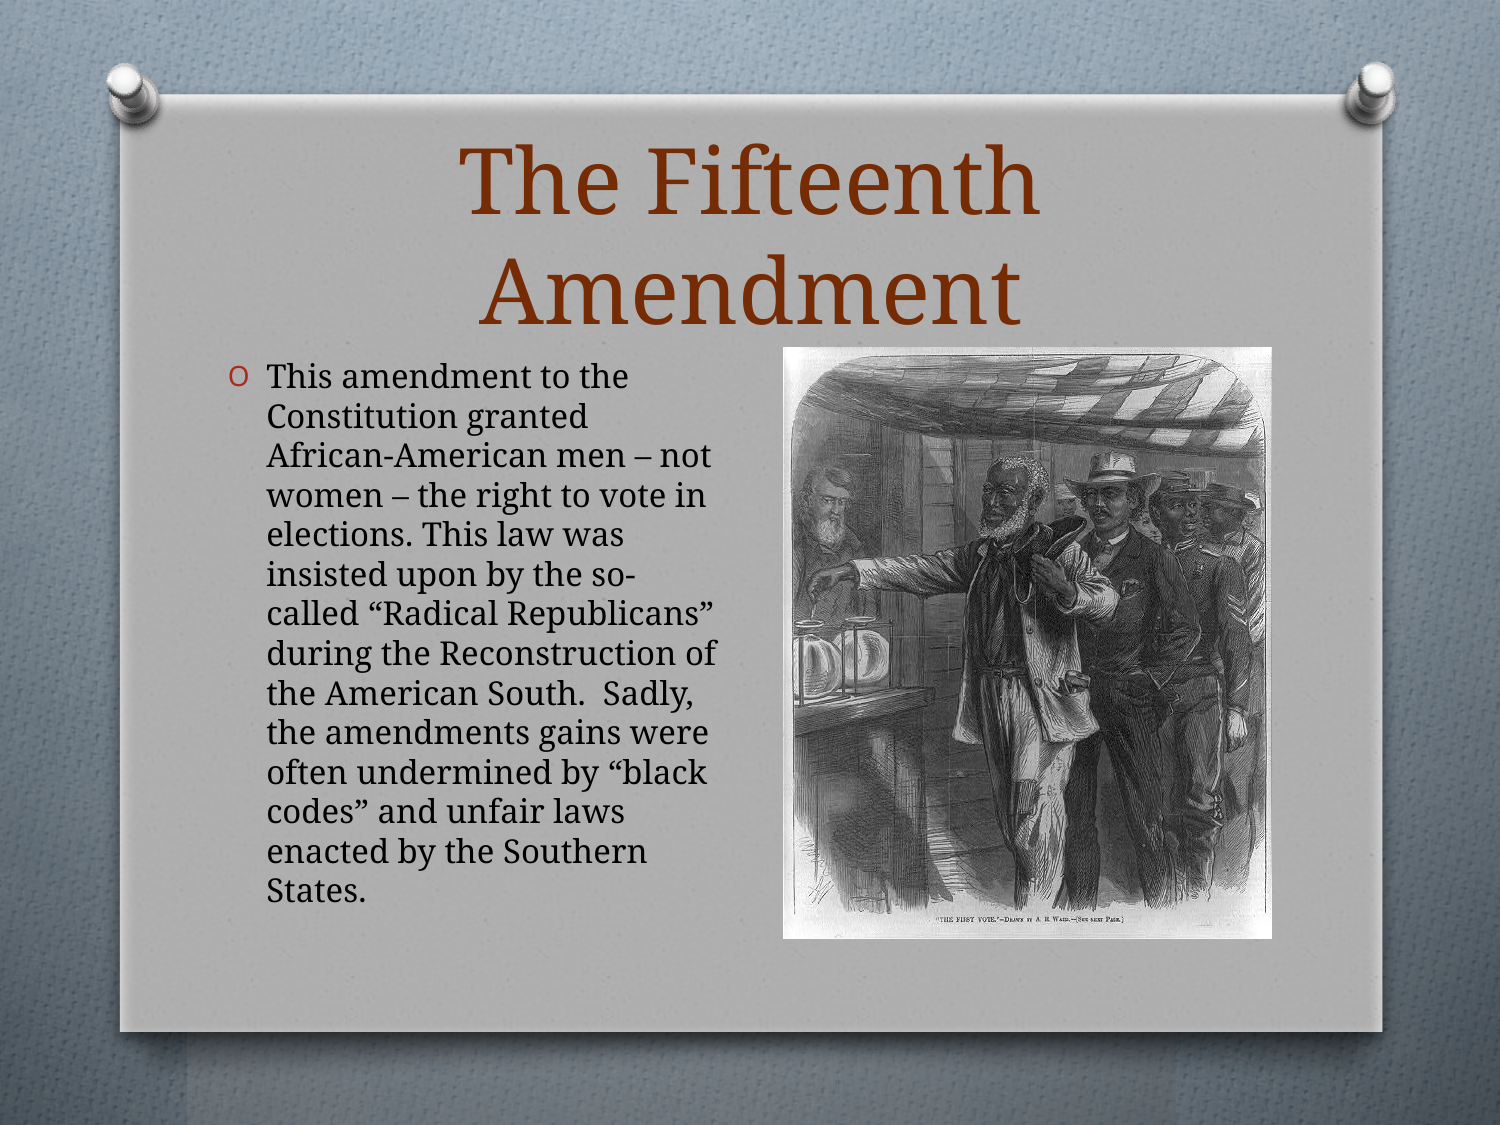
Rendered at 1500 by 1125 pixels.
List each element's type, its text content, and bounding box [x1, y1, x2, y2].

list This amendment to the Constitution granted African-American men – not women – the right to vote in elections. This law was insisted upon by the so-called “Radical Republicans” during the Reconstruction of the American South. Sadly, the amendments gains were often undermined by “black codes” and unfair laws enacted by the Southern States. [213, 348, 738, 939]
picture [1317, 35, 1439, 156]
picture [75, 29, 198, 153]
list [782, 347, 1273, 940]
title The Fifteenth Amendment [179, 134, 1323, 332]
